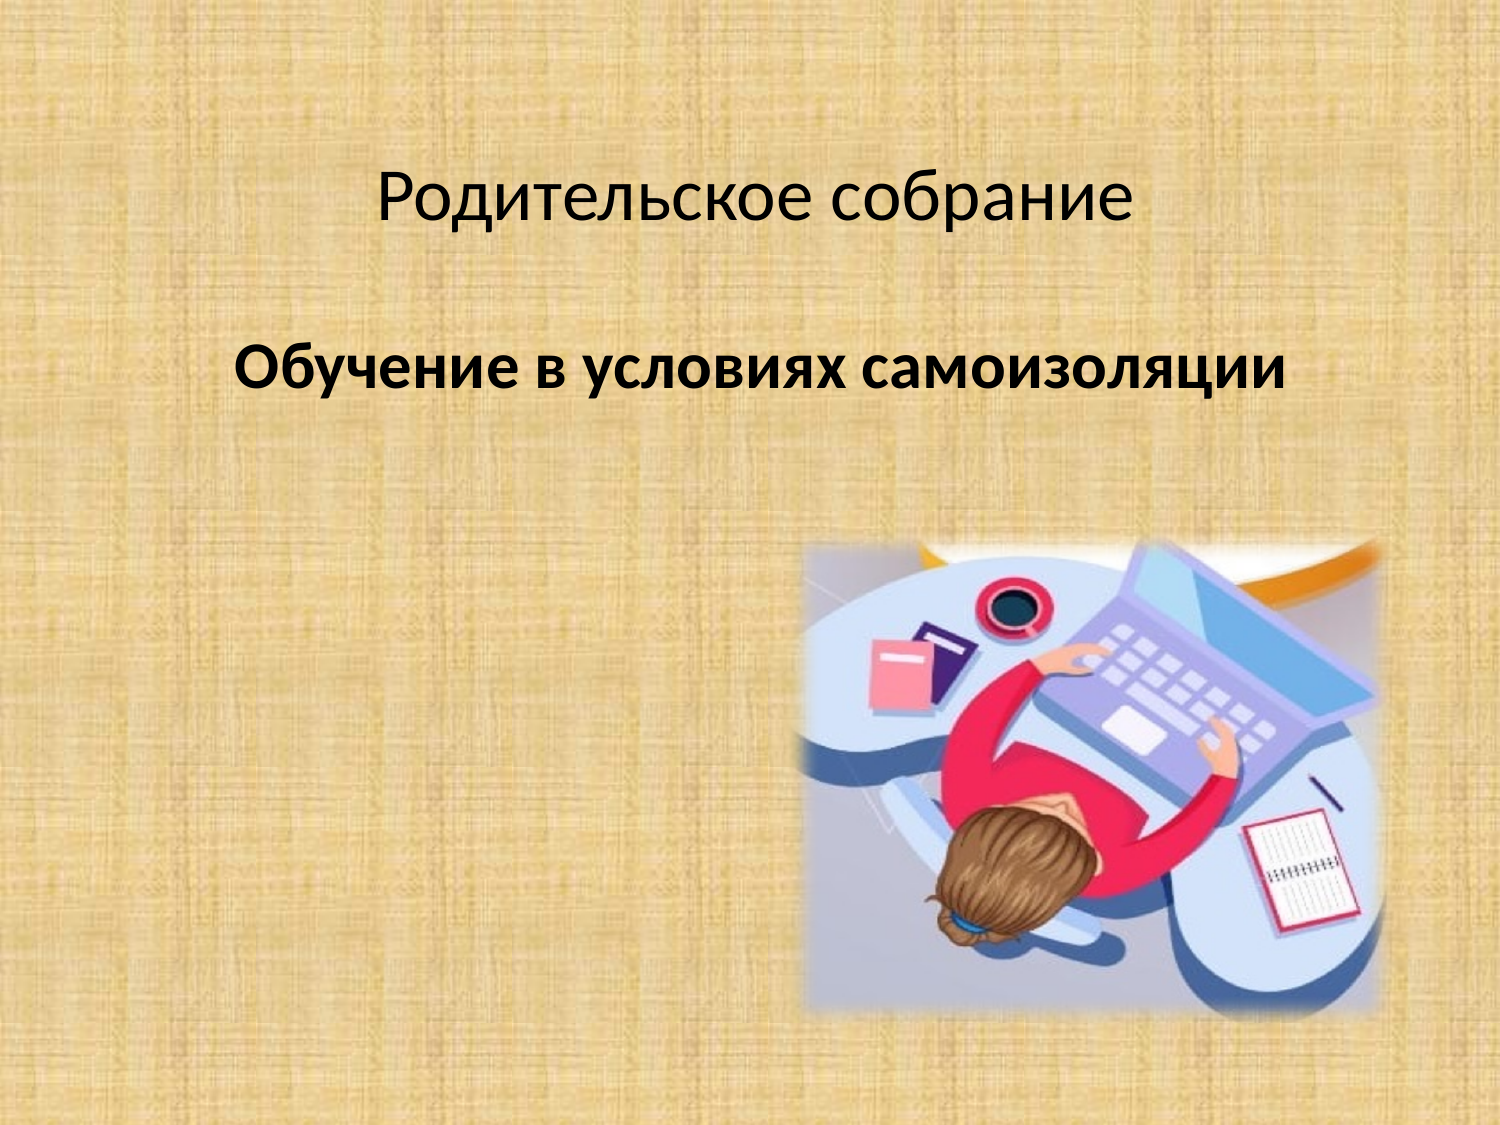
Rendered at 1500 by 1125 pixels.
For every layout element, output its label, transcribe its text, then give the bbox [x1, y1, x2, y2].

picture [0, 0, 1500, 1125]
subtitle Обучение в условиях самоизоляции [171, 314, 1353, 646]
title Родительское собрание [123, 78, 1388, 303]
